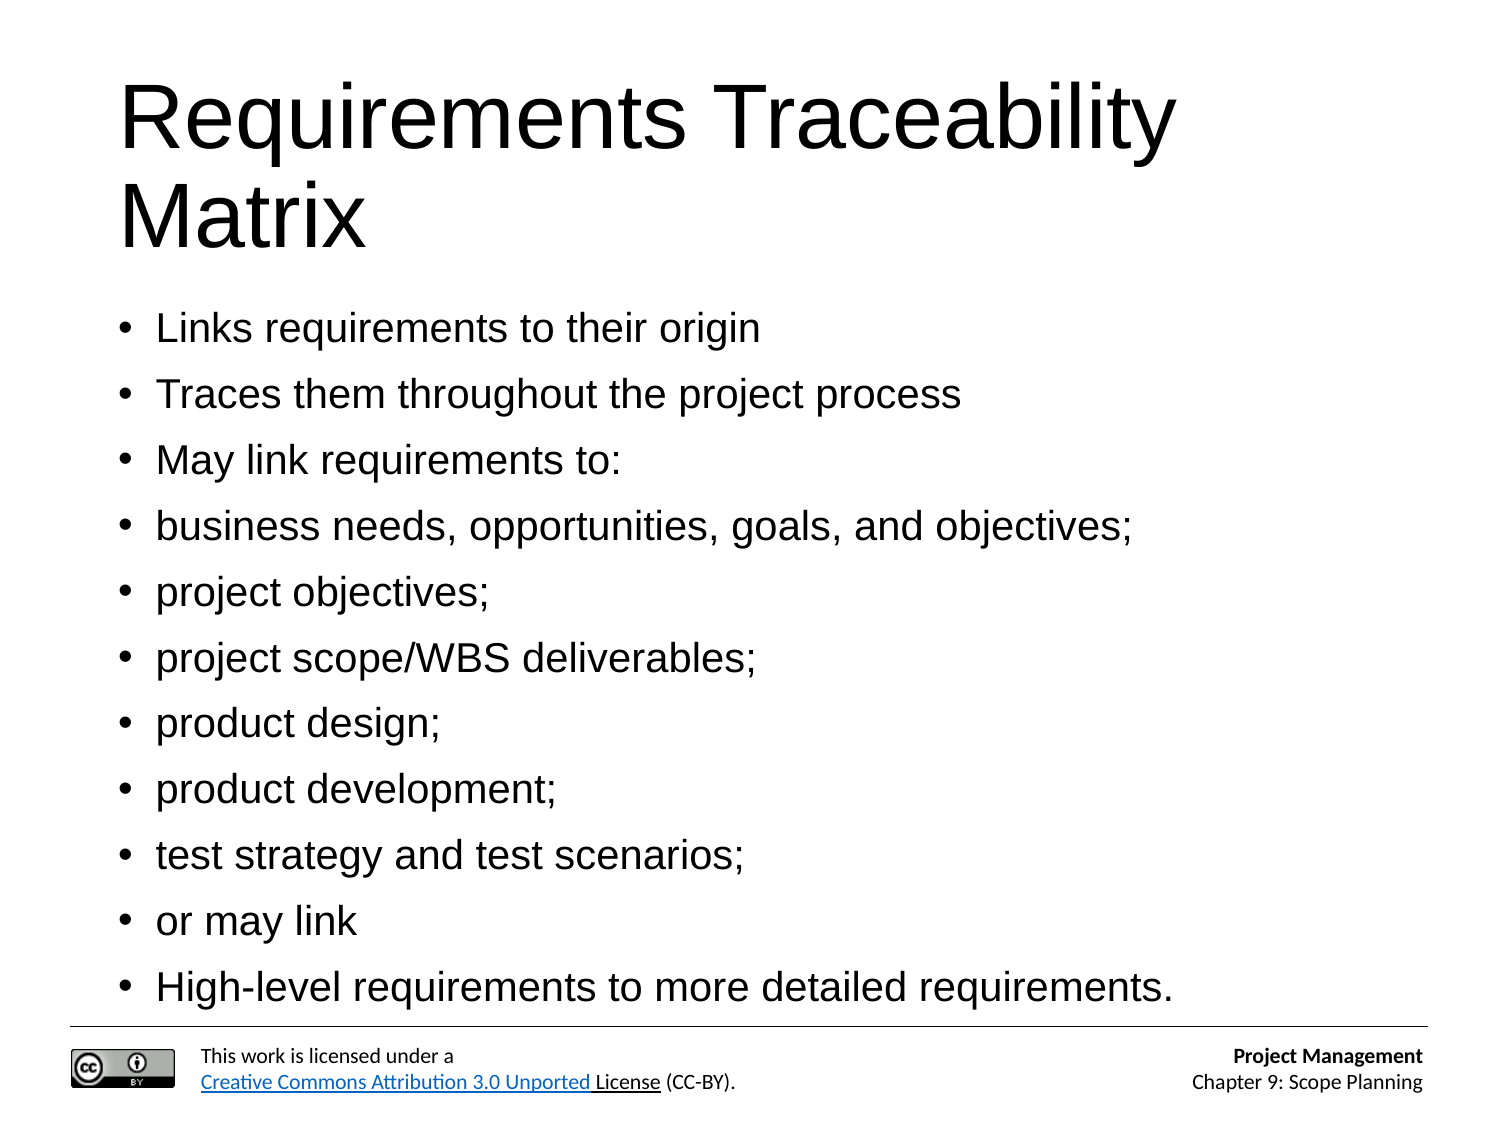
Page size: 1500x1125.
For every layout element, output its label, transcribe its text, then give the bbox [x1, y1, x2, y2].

list Links requirements to their origin Traces them throughout the project process May link requirements to: business needs, opportunities, goals, and objectives; project objectives; project scope/WBS deliverables; product design; product development; test strategy and test scenarios; or may link High-level requirements to more detailed requirements. [103, 299, 1397, 1014]
picture [71, 1049, 175, 1088]
title Requirements Traceability Matrix [103, 59, 1397, 278]
